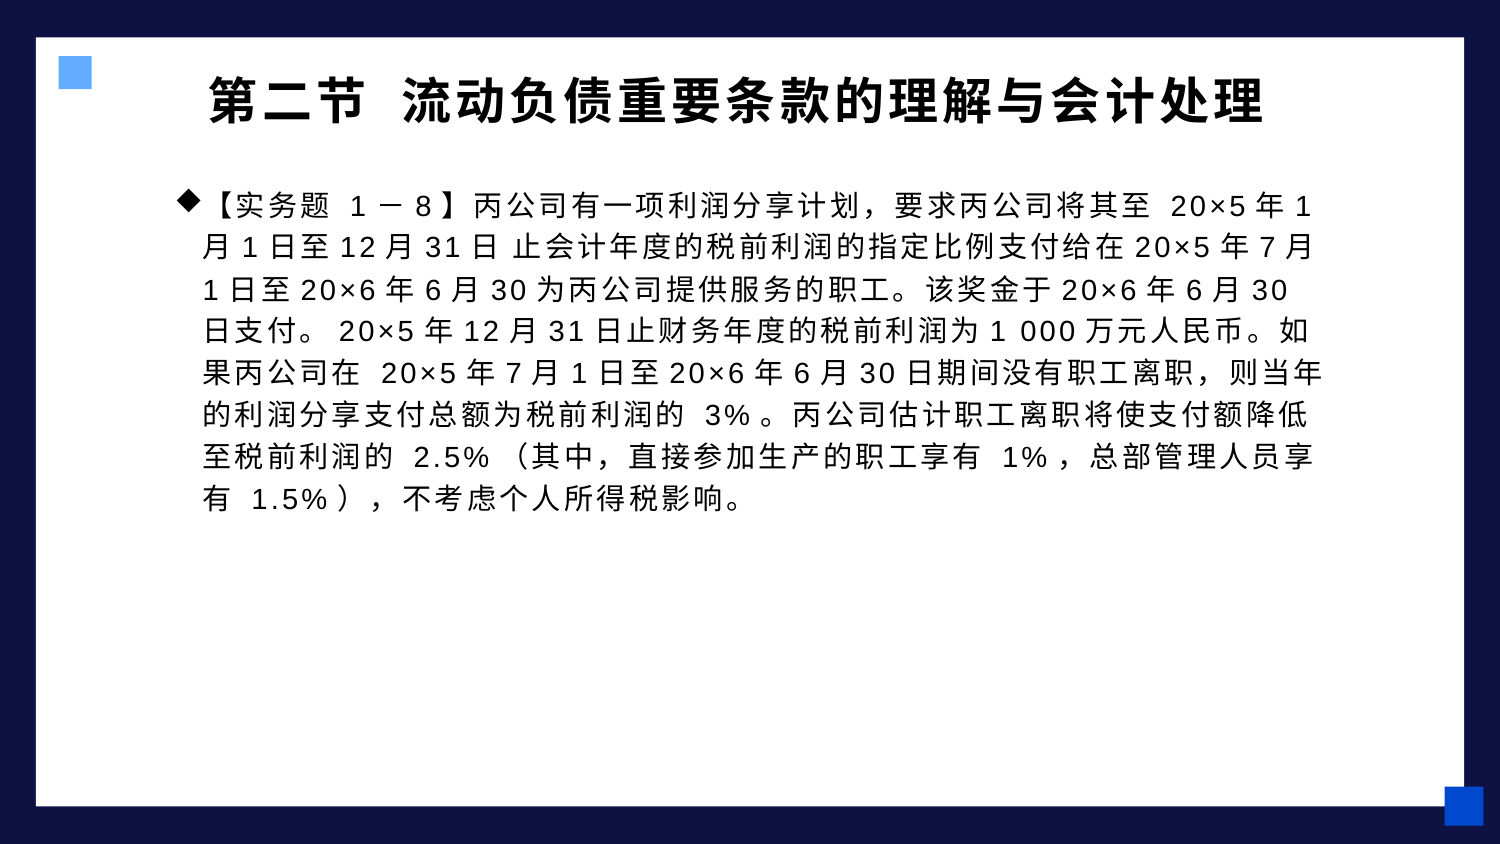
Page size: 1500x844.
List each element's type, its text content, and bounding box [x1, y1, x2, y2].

list 【实务题 1－8】丙公司有一项利润分享计划，要求丙公司将其至 20×5年1月1日至12月31日 止会计年度的税前利润的指定比例支付给在20×5年7月1日至20×6年6月30为丙公司提供服务的职工。该奖金于20×6年6月30日支付。20×5年12月31日止财务年度的税前利润为1 000万元人民币。如果丙公司在 20×5年7月1日至20×6年6月30日期间没有职工离职，则当年的利润分享支付总额为税前利润的 3%。丙公司估计职工离职将使支付额降低至税前利润的 2.5%（其中，直接参加生产的职工享有 1%，总部管理人员享有 1.5%），不考虑个人所得税影响。 [157, 179, 1343, 604]
title 第二节 流动负债重要条款的理解与会计处理 [141, 48, 1327, 138]
